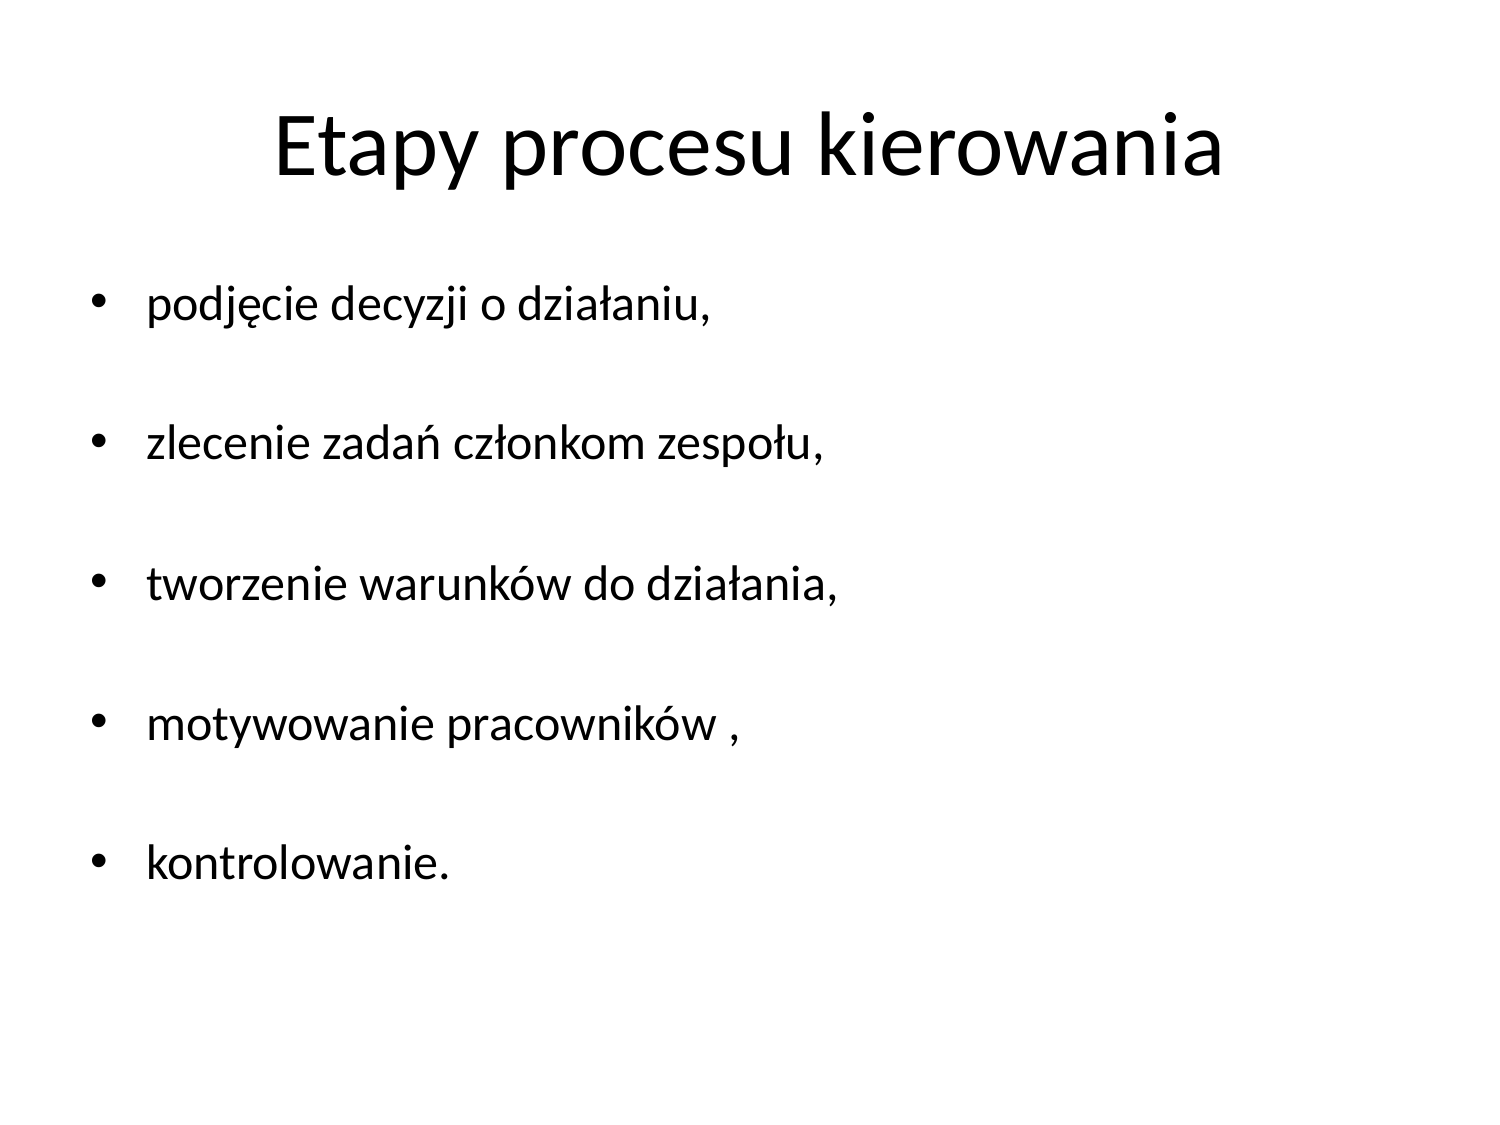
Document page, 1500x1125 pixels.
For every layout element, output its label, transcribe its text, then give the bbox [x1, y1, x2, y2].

title Etapy procesu kierowania [75, 45, 1425, 233]
list podjęcie decyzji o działaniu, zlecenie zadań członkom zespołu, tworzenie warunków do działania, motywowanie pracowników , kontrolowanie. [75, 262, 1425, 1005]
